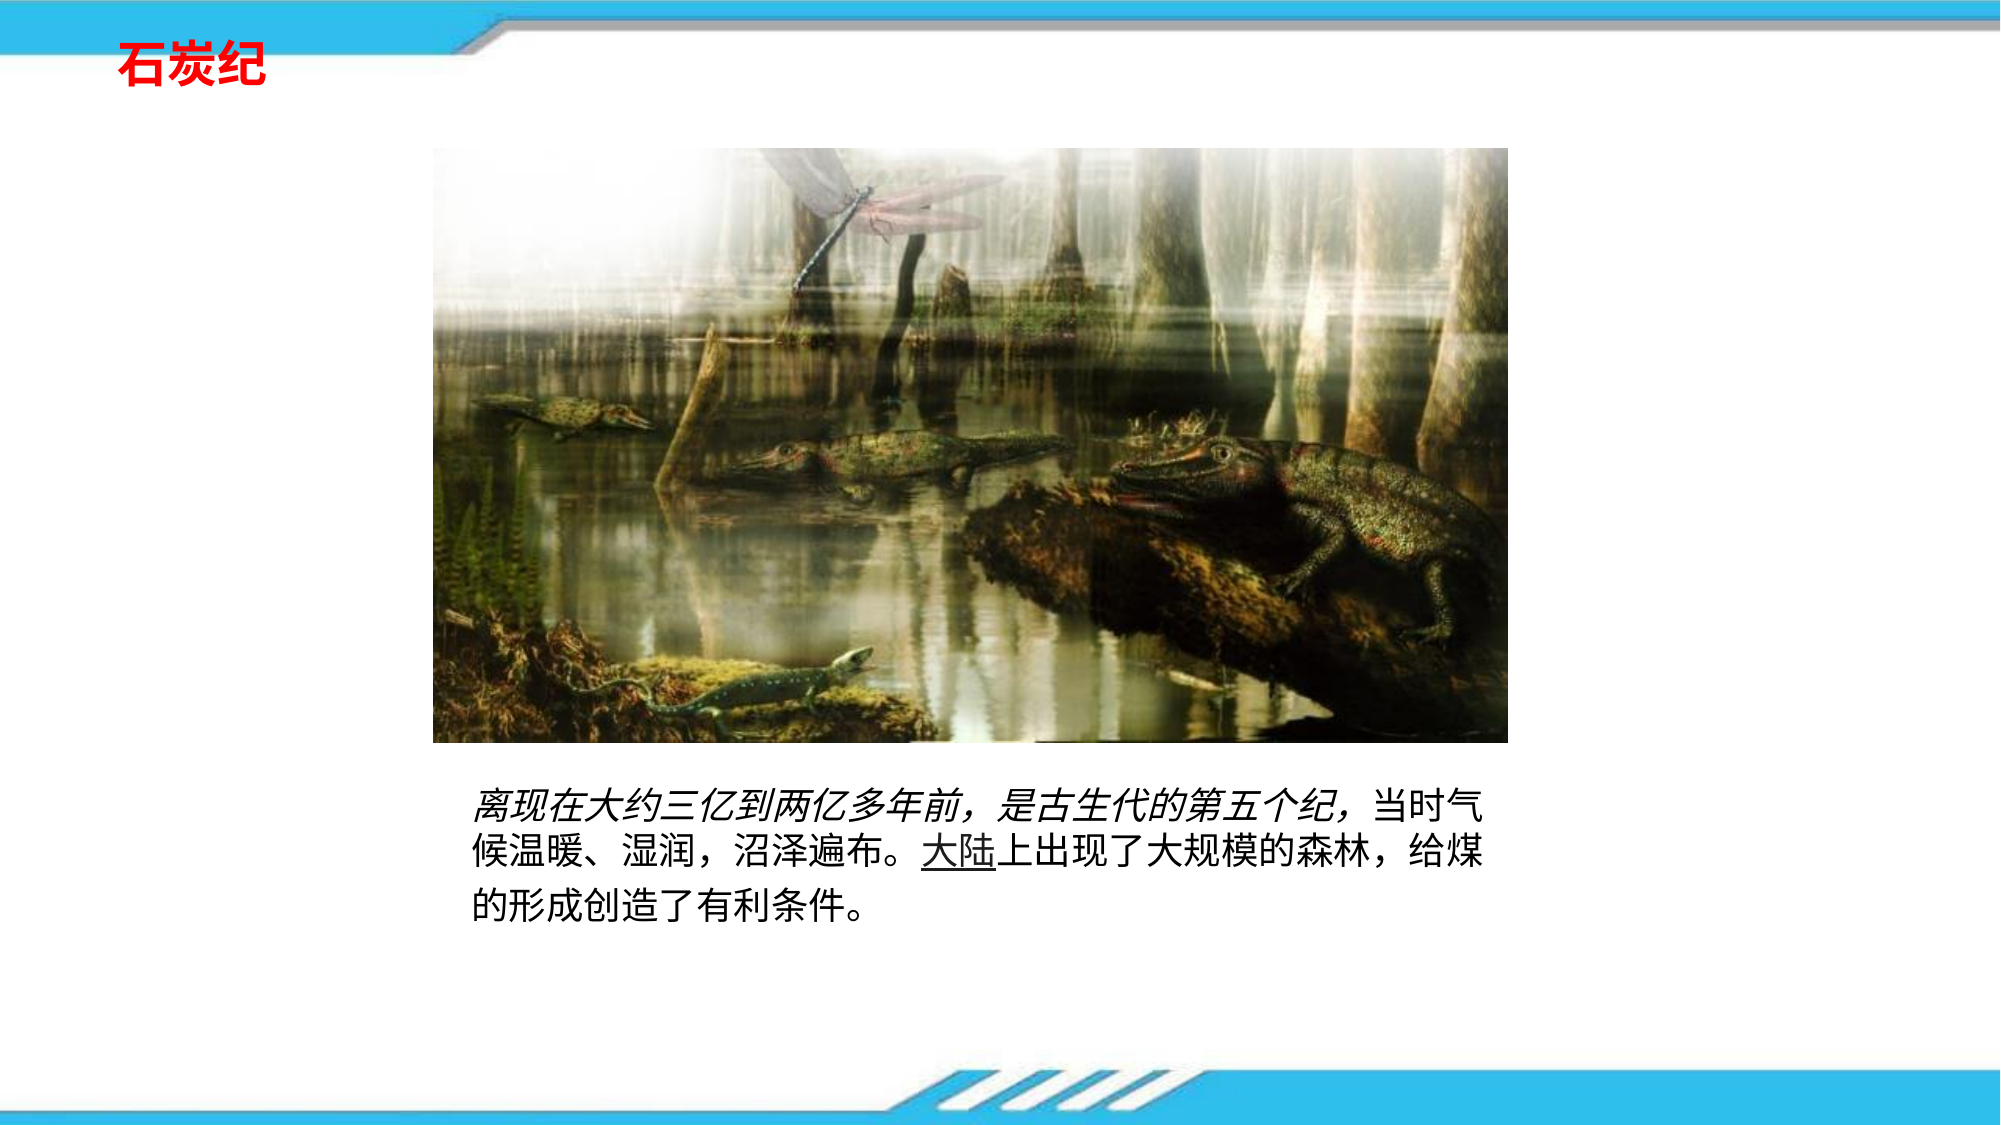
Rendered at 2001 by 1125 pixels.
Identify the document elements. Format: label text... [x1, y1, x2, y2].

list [432, 148, 1509, 743]
text_box 离现在大约三亿到两亿多年前，是古生代的第五个纪，当时气候温暖、湿润，沼泽遍布。大陆上出现了大规模的森林，给煤的形成创造了有利条件。 [456, 774, 1508, 934]
picture [0, 0, 2001, 1125]
title 石炭纪 [102, 11, 1583, 114]
